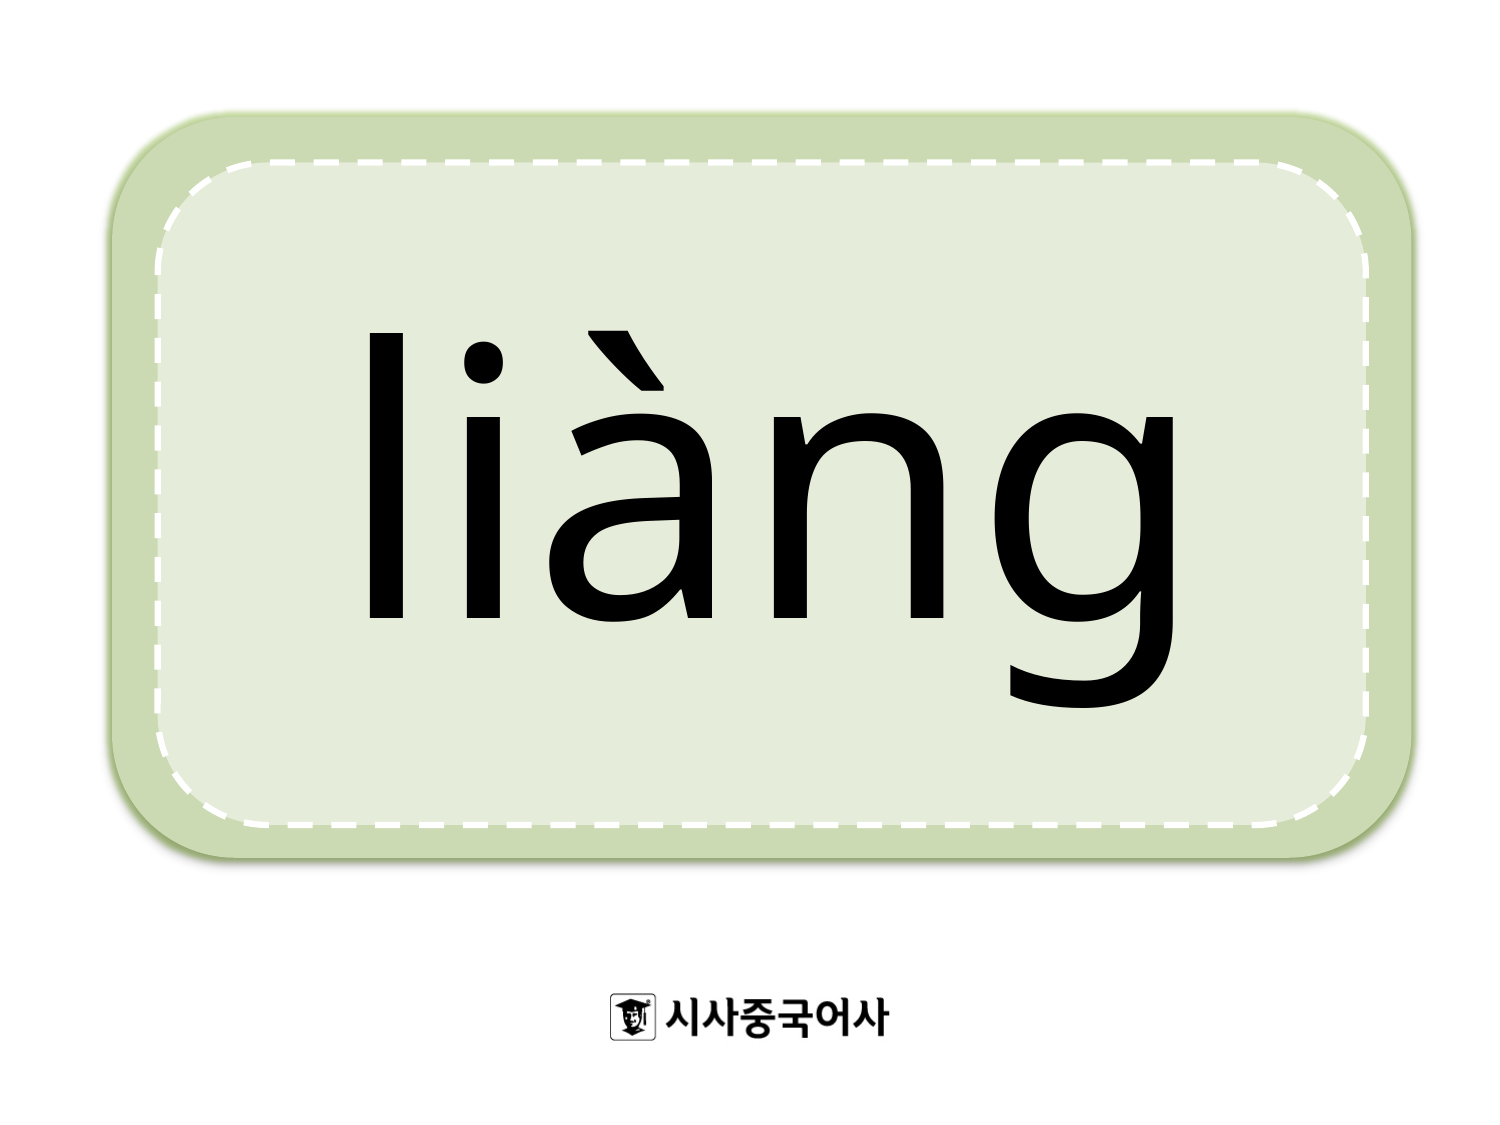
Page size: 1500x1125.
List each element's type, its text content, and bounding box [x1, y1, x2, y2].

text_box liàng [167, 137, 1376, 800]
picture [602, 987, 898, 1047]
